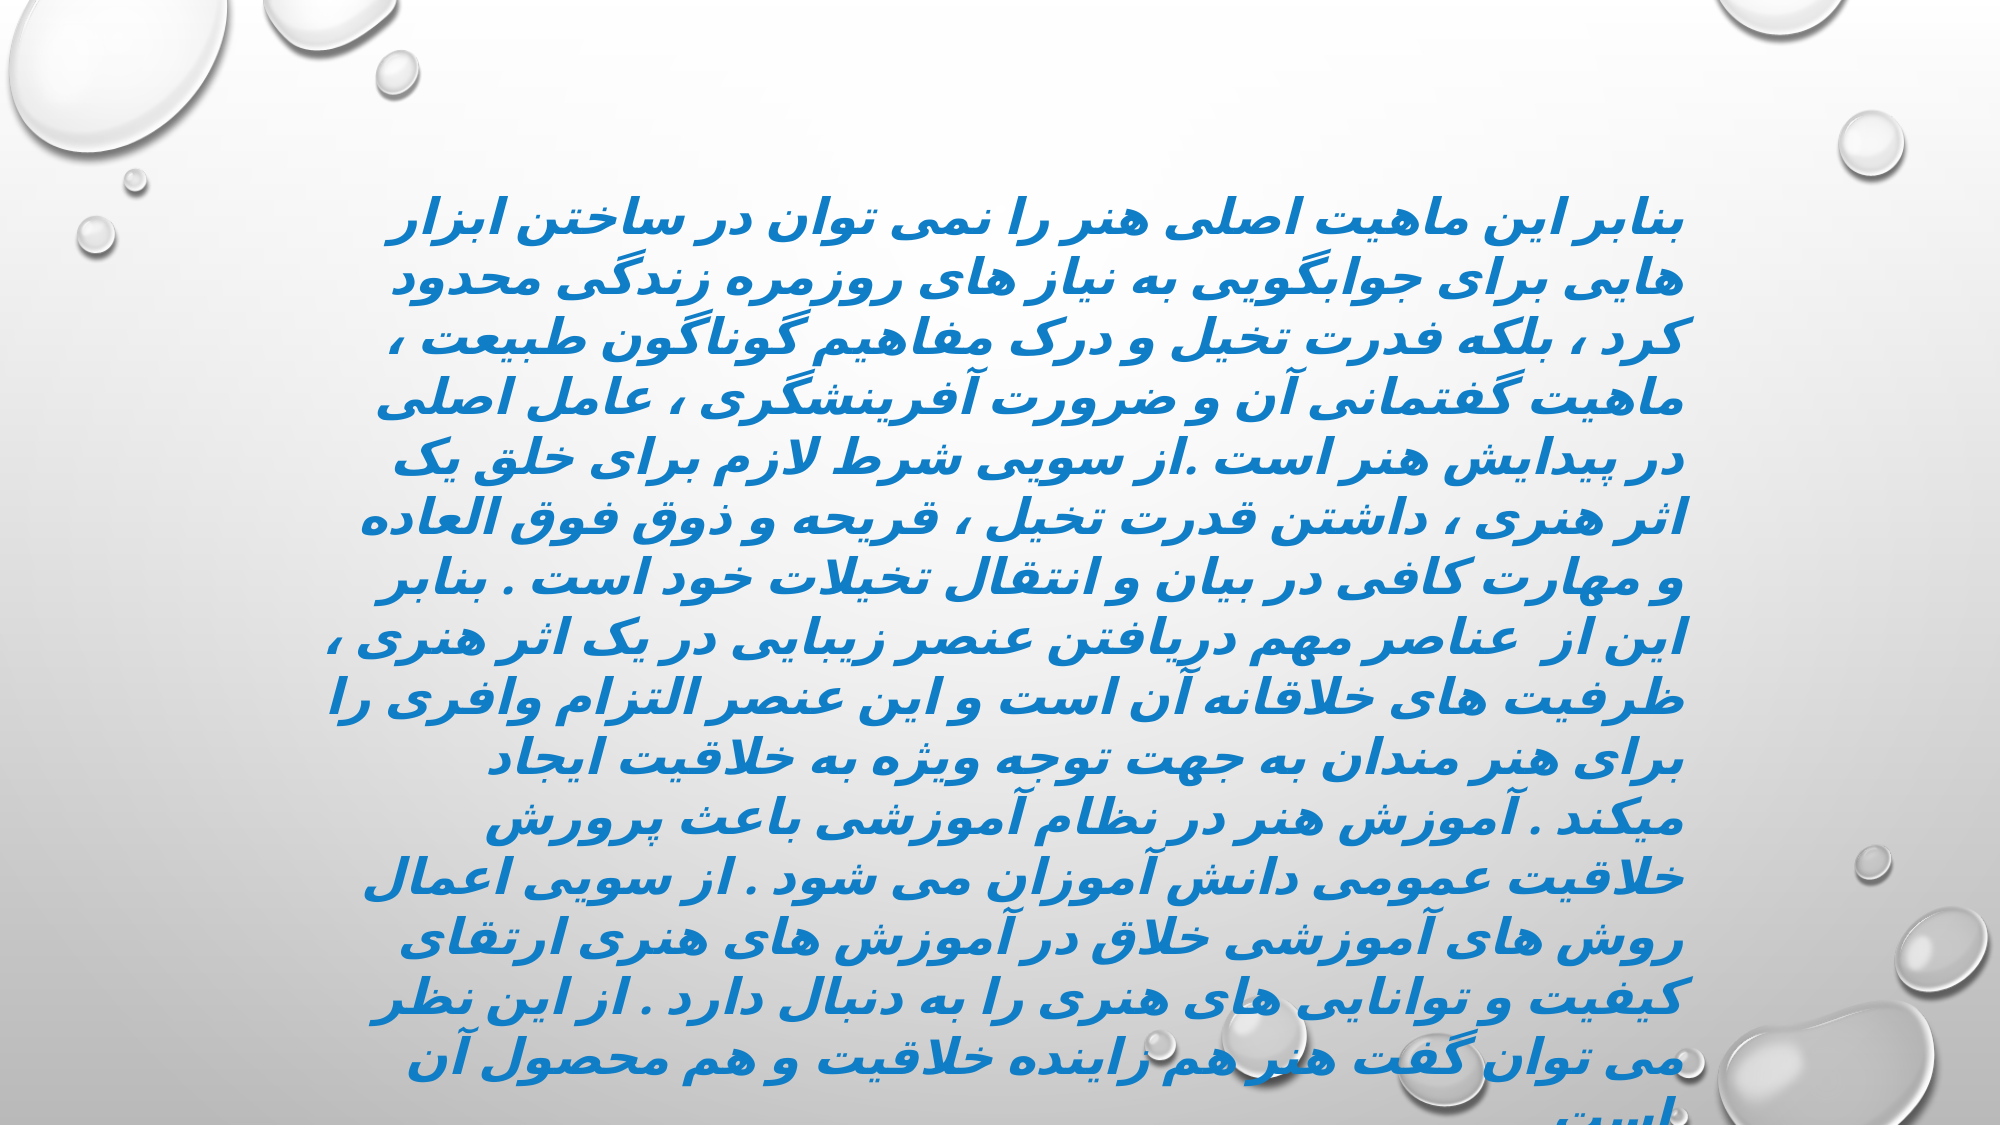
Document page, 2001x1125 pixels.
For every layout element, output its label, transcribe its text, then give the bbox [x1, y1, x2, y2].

picture [0, 0, 2000, 1125]
text_box بنابر این ماهیت اصلی هنر را نمی توان در ساختن ابزار هایی برای جوابگویی به نیاز های روزمره زندگی محدود کرد ، بلکه فدرت تخیل و درک مفاهیم گوناگون طبیعت ، ماهیت گفتمانی آن و ضرورت آفرینشگری ، عامل اصلی در پیدایش هنر است .از سویی شرط لازم برای خلق یک اثر هنری ، داشتن قدرت تخیل ، قریحه و ذوق فوق العاده و مهارت کافی در بیان و انتقال تخیلات خود است . بنابر این از عناصر مهم دریافتن عنصر زیبایی در یک اثر هنری ، ظرفیت های خلاقانه آن است و این عنصر التزام وافری را برای هنر مندان به جهت توجه ویژه به خلاقیت ایجاد میکند . آموزش هنر در نظام آموزشی باعث پرورش خلاقیت عمومی دانش آموزان می شود . از سویی اعمال روش های آموزشی خلاق در آموزش های هنری ارتقای کیفیت و توانایی های هنری را به دنبال دارد . از این نظر می توان گفت هنر هم زاینده خلاقیت و هم محصول آن است. [303, 176, 1700, 1125]
